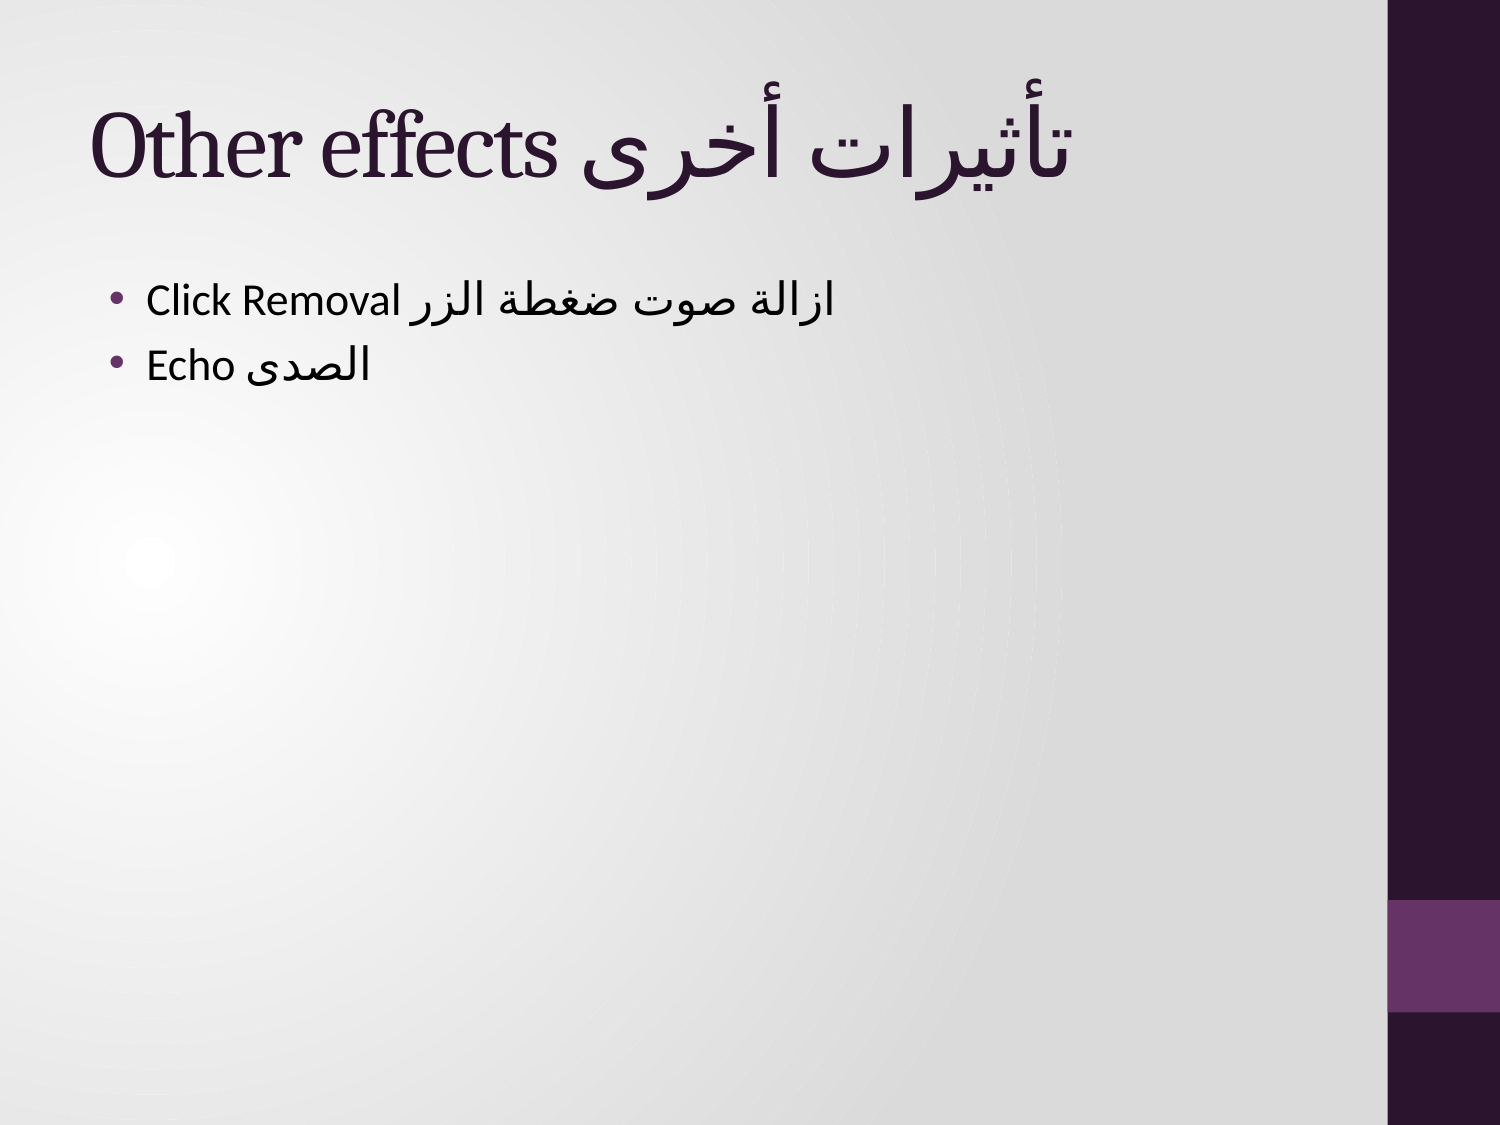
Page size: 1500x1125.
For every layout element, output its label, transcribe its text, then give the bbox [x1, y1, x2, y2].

list Click Removal ازالة صوت ضغطة الزر Echo الصدى [75, 262, 1325, 1050]
title Other effects تأثيرات أخرى [75, 45, 1325, 233]
